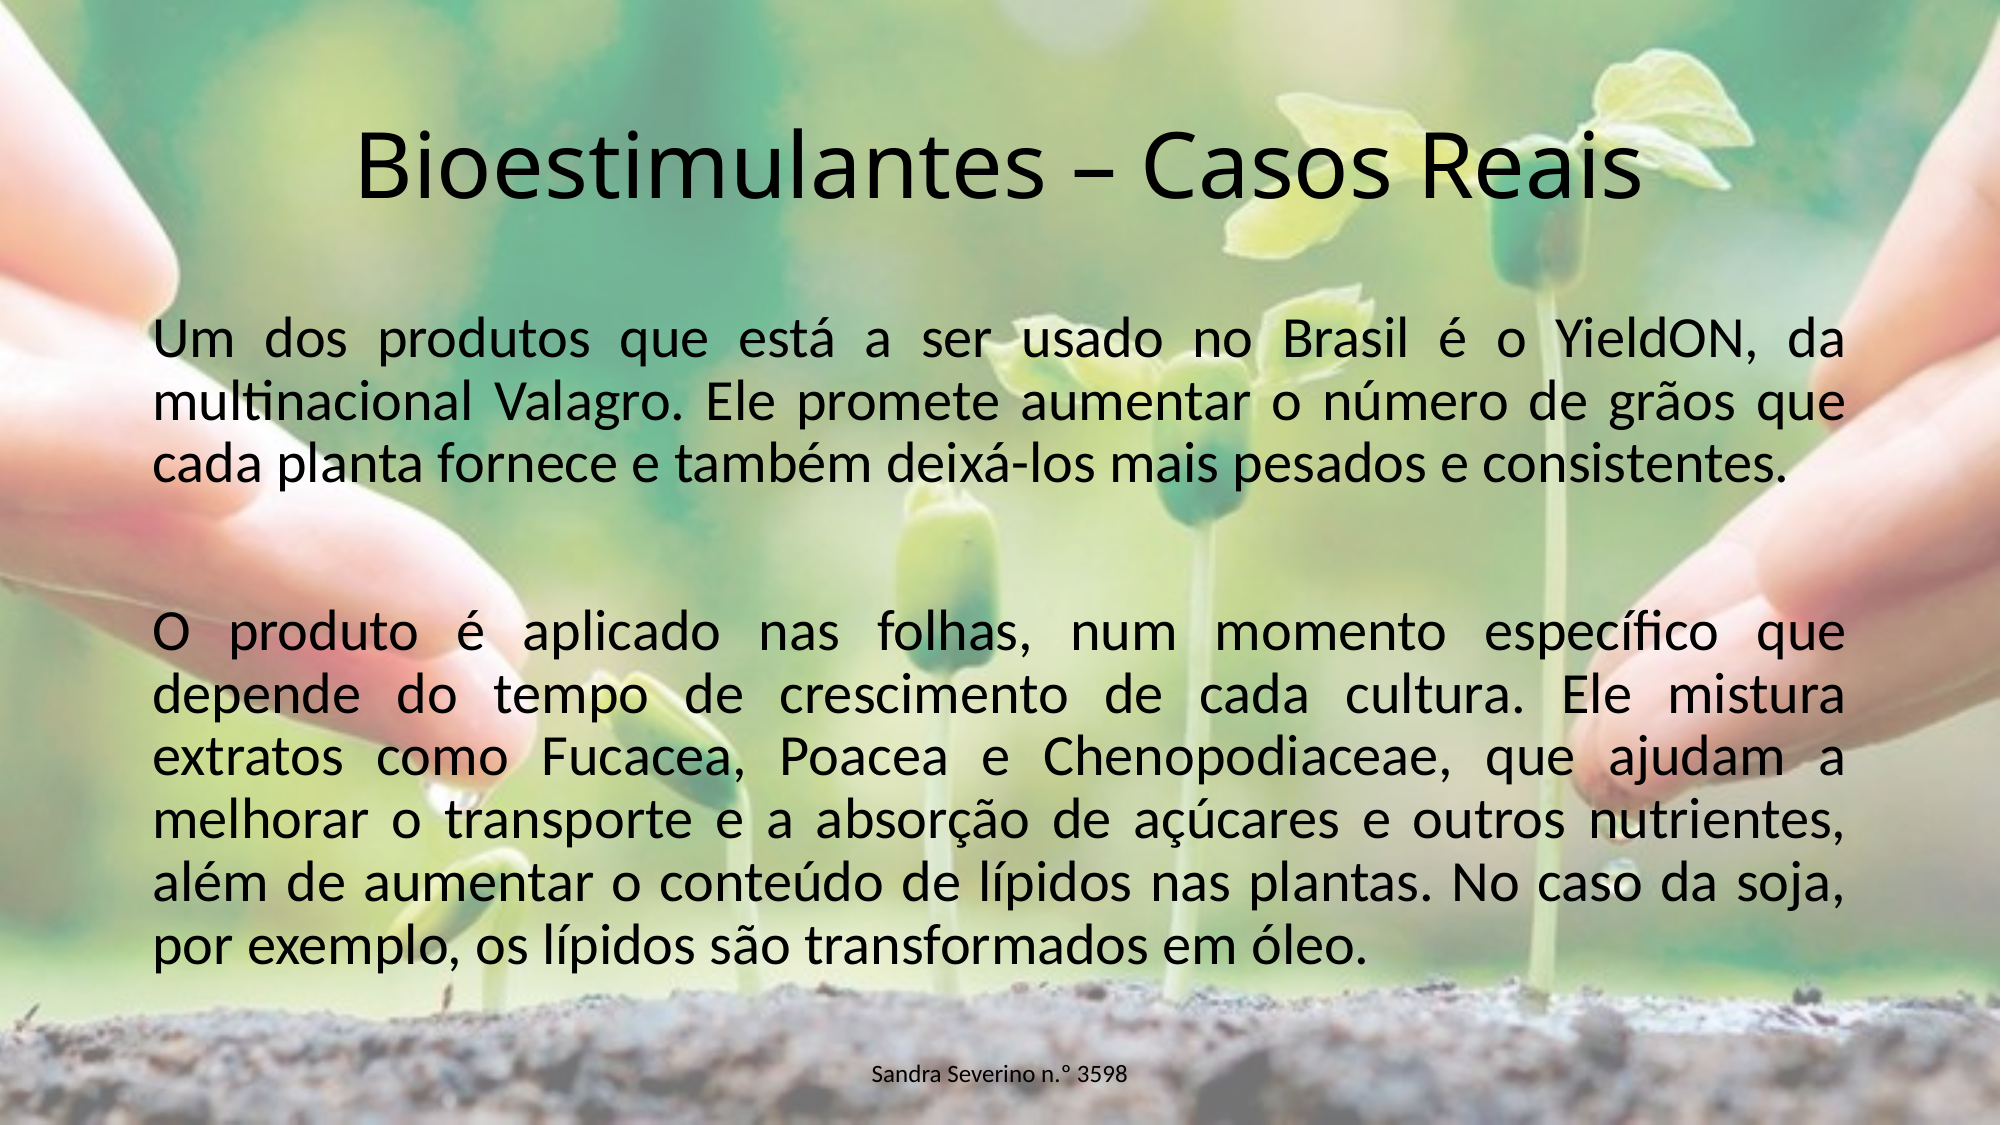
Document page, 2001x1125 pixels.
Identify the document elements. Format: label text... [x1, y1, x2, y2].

title Bioestimulantes – Casos Reais [137, 59, 1863, 278]
list Um dos produtos que está a ser usado no Brasil é o YieldON, da multinacional Valagro. Ele promete aumentar o número de grãos que cada planta fornece e também deixá-los mais pesados e consistentes. O produto é aplicado nas folhas, num momento específico que depende do tempo de crescimento de cada cultura. Ele mistura extratos como Fucacea, Poacea e Chenopodiaceae, que ajudam a melhorar o transporte e a absorção de açúcares e outros nutrientes, além de aumentar o conteúdo de lípidos nas plantas. No caso da soja, por exemplo, os lípidos são transformados em óleo. [137, 299, 1863, 1014]
footer Sandra Severino n.º 3598 [662, 1042, 1338, 1103]
